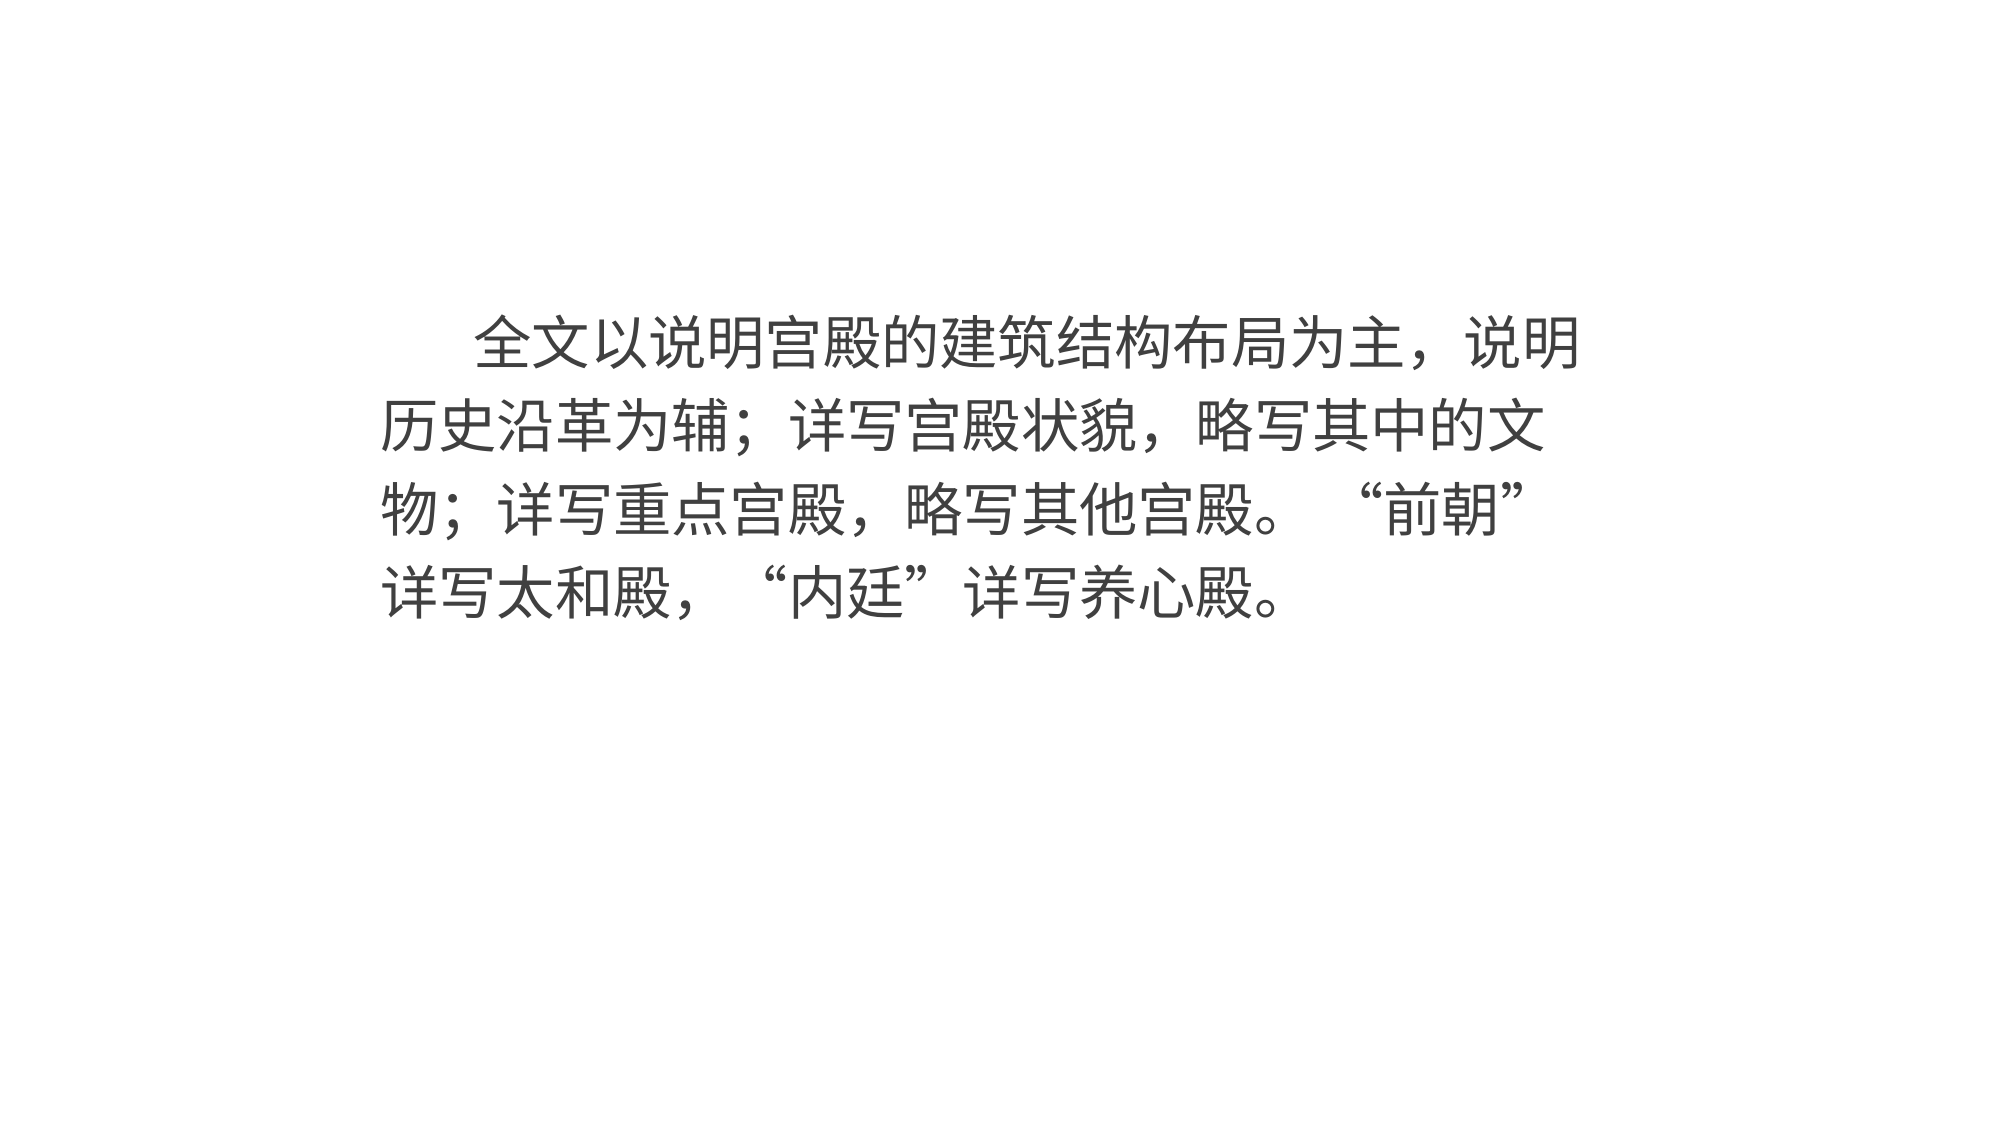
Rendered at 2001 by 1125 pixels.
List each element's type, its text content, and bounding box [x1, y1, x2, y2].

list 全文以说明宫殿的建筑结构布局为主，说明历史沿革为辅；详写宫殿状貌，略写其中的文物；详写重点宫殿，略写其他宫殿。 “前朝”详写太和殿，“内廷”详写养心殿。 [331, 287, 1598, 1001]
